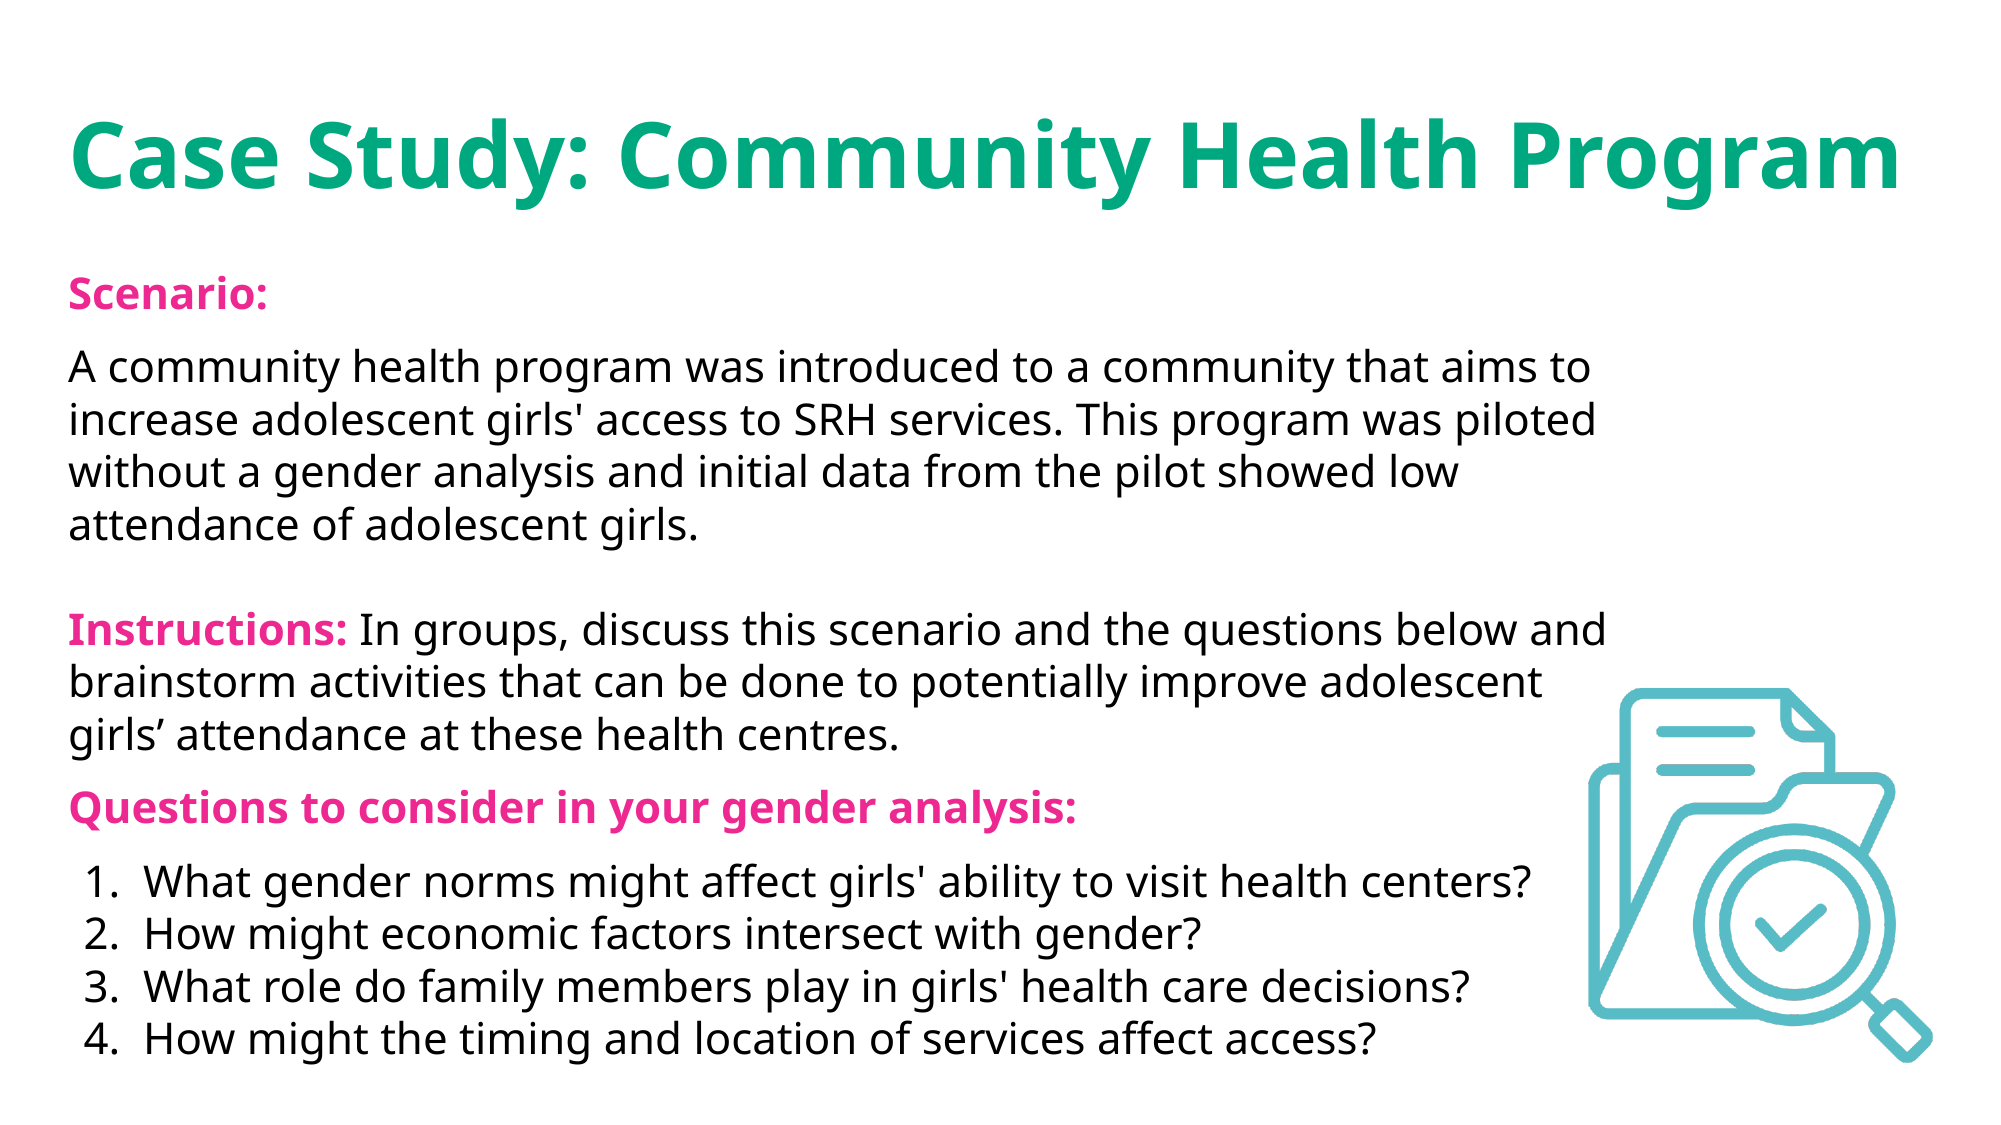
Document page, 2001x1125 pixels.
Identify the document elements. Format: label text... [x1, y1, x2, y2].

picture [1568, 670, 1947, 1075]
list Scenario: A community health program was introduced to a community that aims to increase adolescent girls' access to SRH services. This program was piloted without a gender analysis and initial data from the pilot showed low attendance of adolescent girls. Instructions: In groups, discuss this scenario and the questions below and brainstorm activities that can be done to potentially improve adolescent girls’ attendance at these health centres. Questions to consider in your gender analysis: What gender norms might affect girls' ability to visit health centers? How might economic factors intersect with gender? What role do family members play in girls' health care decisions? How might the timing and location of services affect access? [68, 265, 1642, 967]
title Case Study: Community Health Program [68, 97, 1932, 223]
